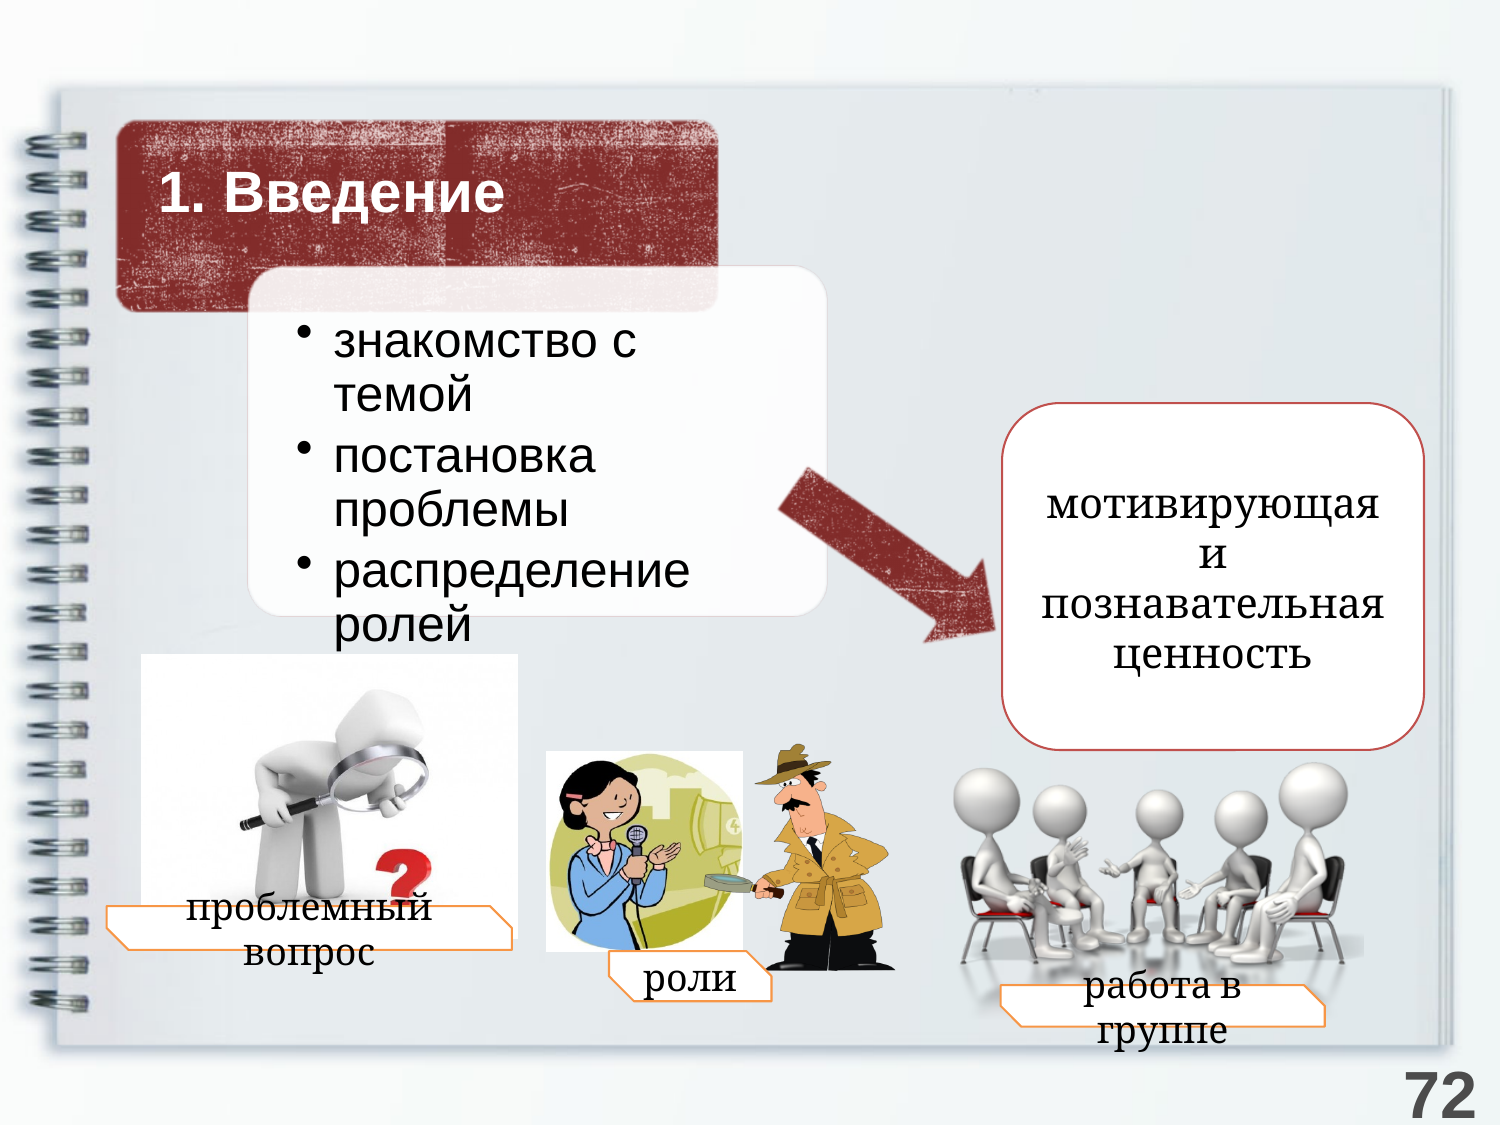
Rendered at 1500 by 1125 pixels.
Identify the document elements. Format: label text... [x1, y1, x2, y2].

slide_number 72 [1375, 1043, 1493, 1123]
picture [0, 0, 1500, 1125]
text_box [106, 653, 518, 951]
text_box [62, 37, 863, 667]
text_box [546, 725, 900, 1002]
text_box мотивирующая и познавательная ценность [1002, 403, 1425, 750]
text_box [944, 725, 1365, 1038]
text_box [100, 119, 827, 680]
text_box [866, 510, 993, 641]
